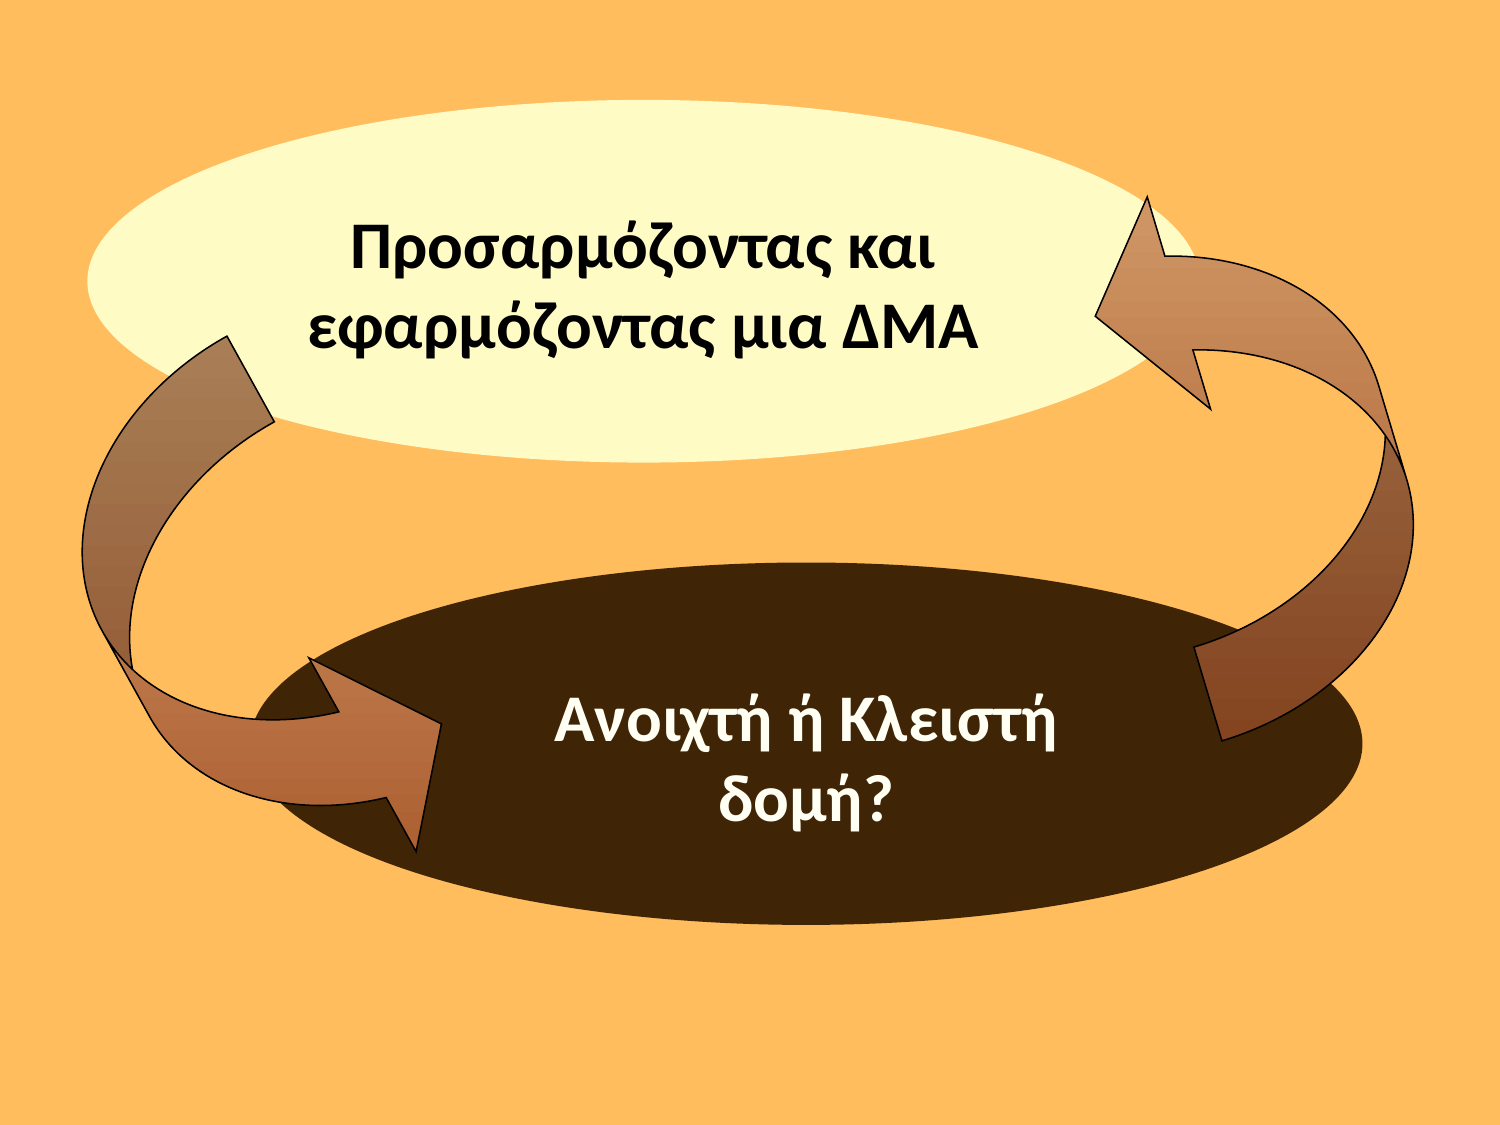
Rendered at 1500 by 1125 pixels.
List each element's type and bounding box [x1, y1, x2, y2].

text_box [87, 99, 1201, 463]
text_box [124, 162, 1390, 917]
